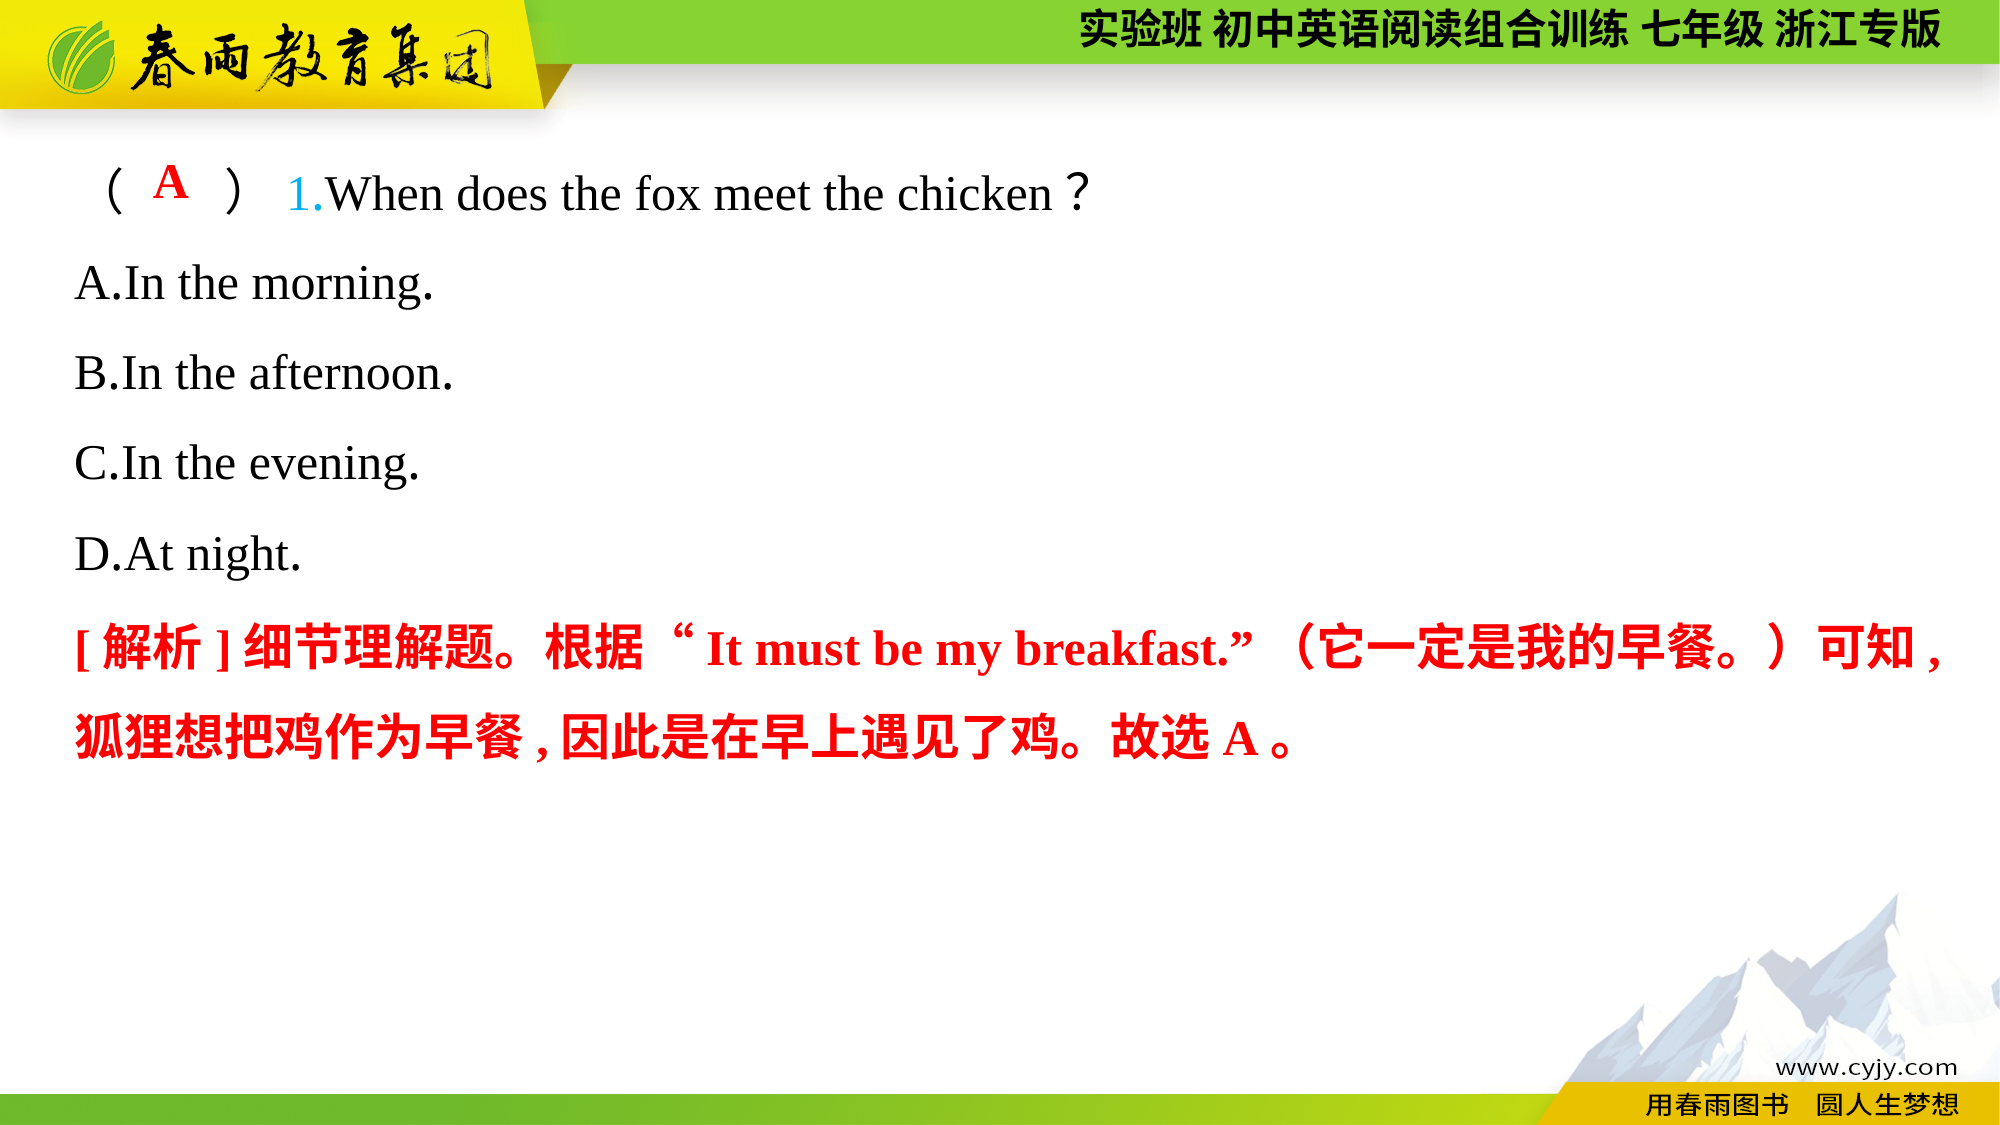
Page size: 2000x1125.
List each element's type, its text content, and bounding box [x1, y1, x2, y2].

text_box [解析]细节理解题。根据“It must be my breakfast.”（它一定是我的早餐。）可知,狐狸想把鸡作为早餐,因此是在早上遇见了鸡。故选A。 [59, 577, 1944, 773]
text_box A [138, 141, 204, 217]
list （ ）1.When does the fox meet the chicken？ A.In the morning. B.In the afternoon. C.In the evening. D.At night. [59, 122, 1944, 577]
picture [0, 0, 2000, 1125]
